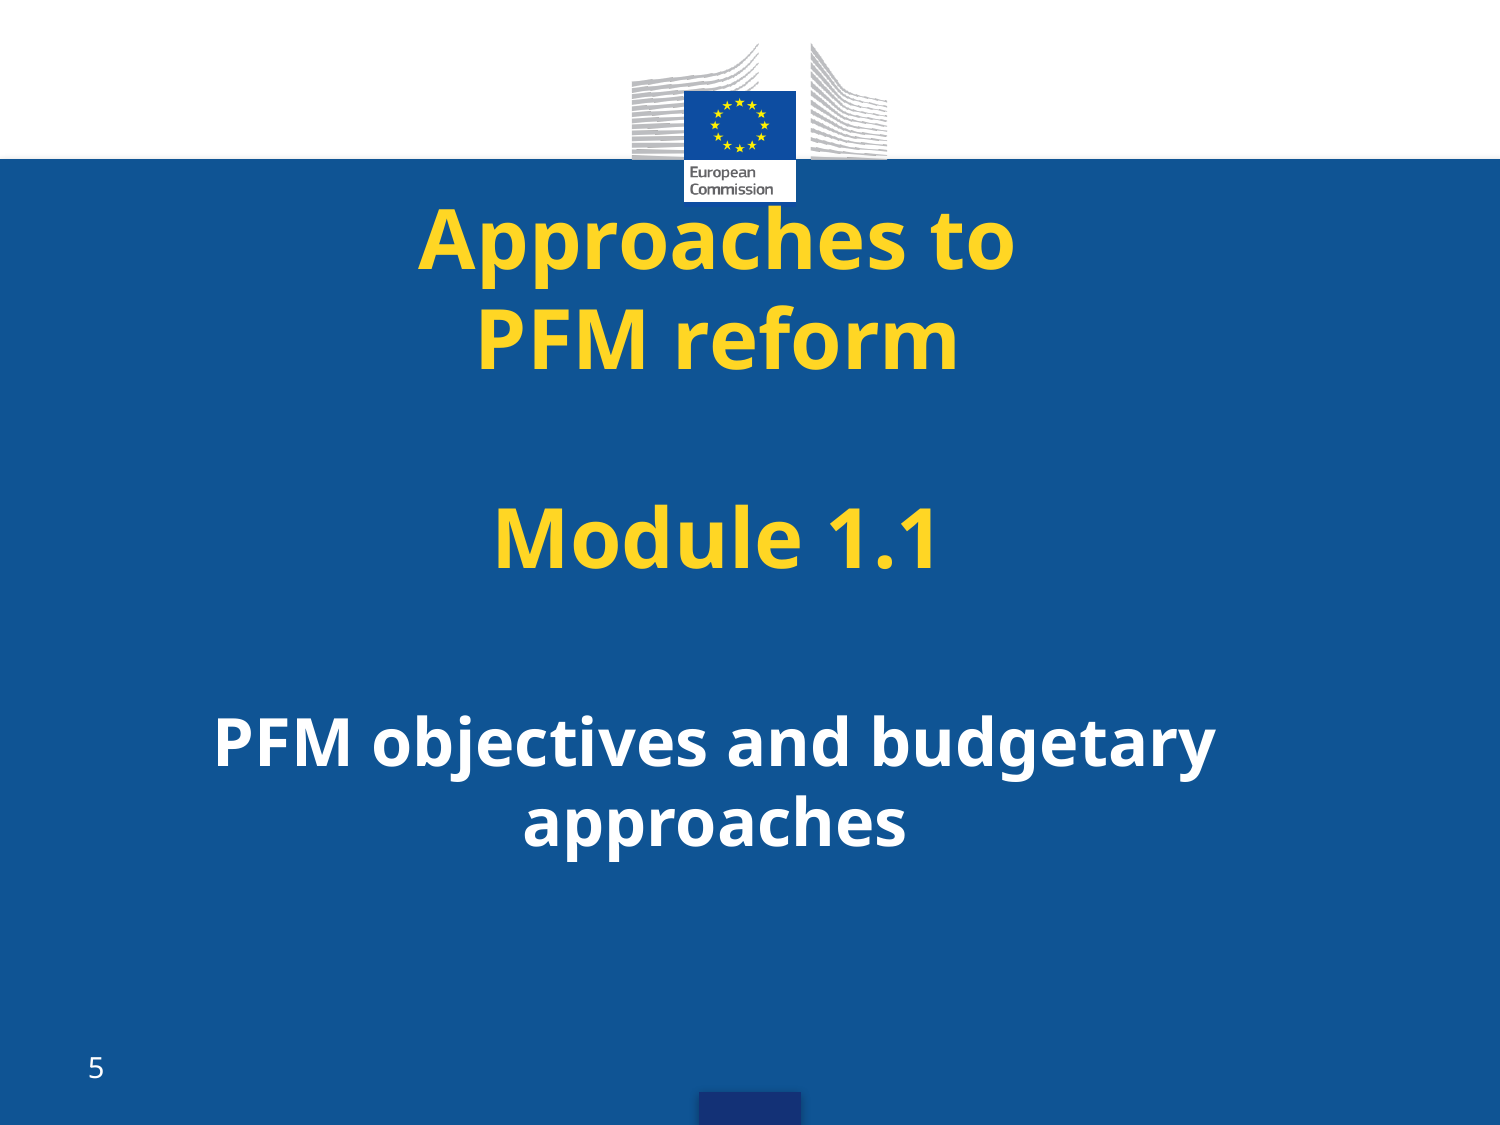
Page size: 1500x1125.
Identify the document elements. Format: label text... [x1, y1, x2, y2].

title Approaches to PFM reform Module 1.1 [304, 231, 1132, 540]
subtitle PFM objectives and budgetary approaches [64, 692, 1366, 894]
slide_number 5 [0, 1041, 120, 1120]
